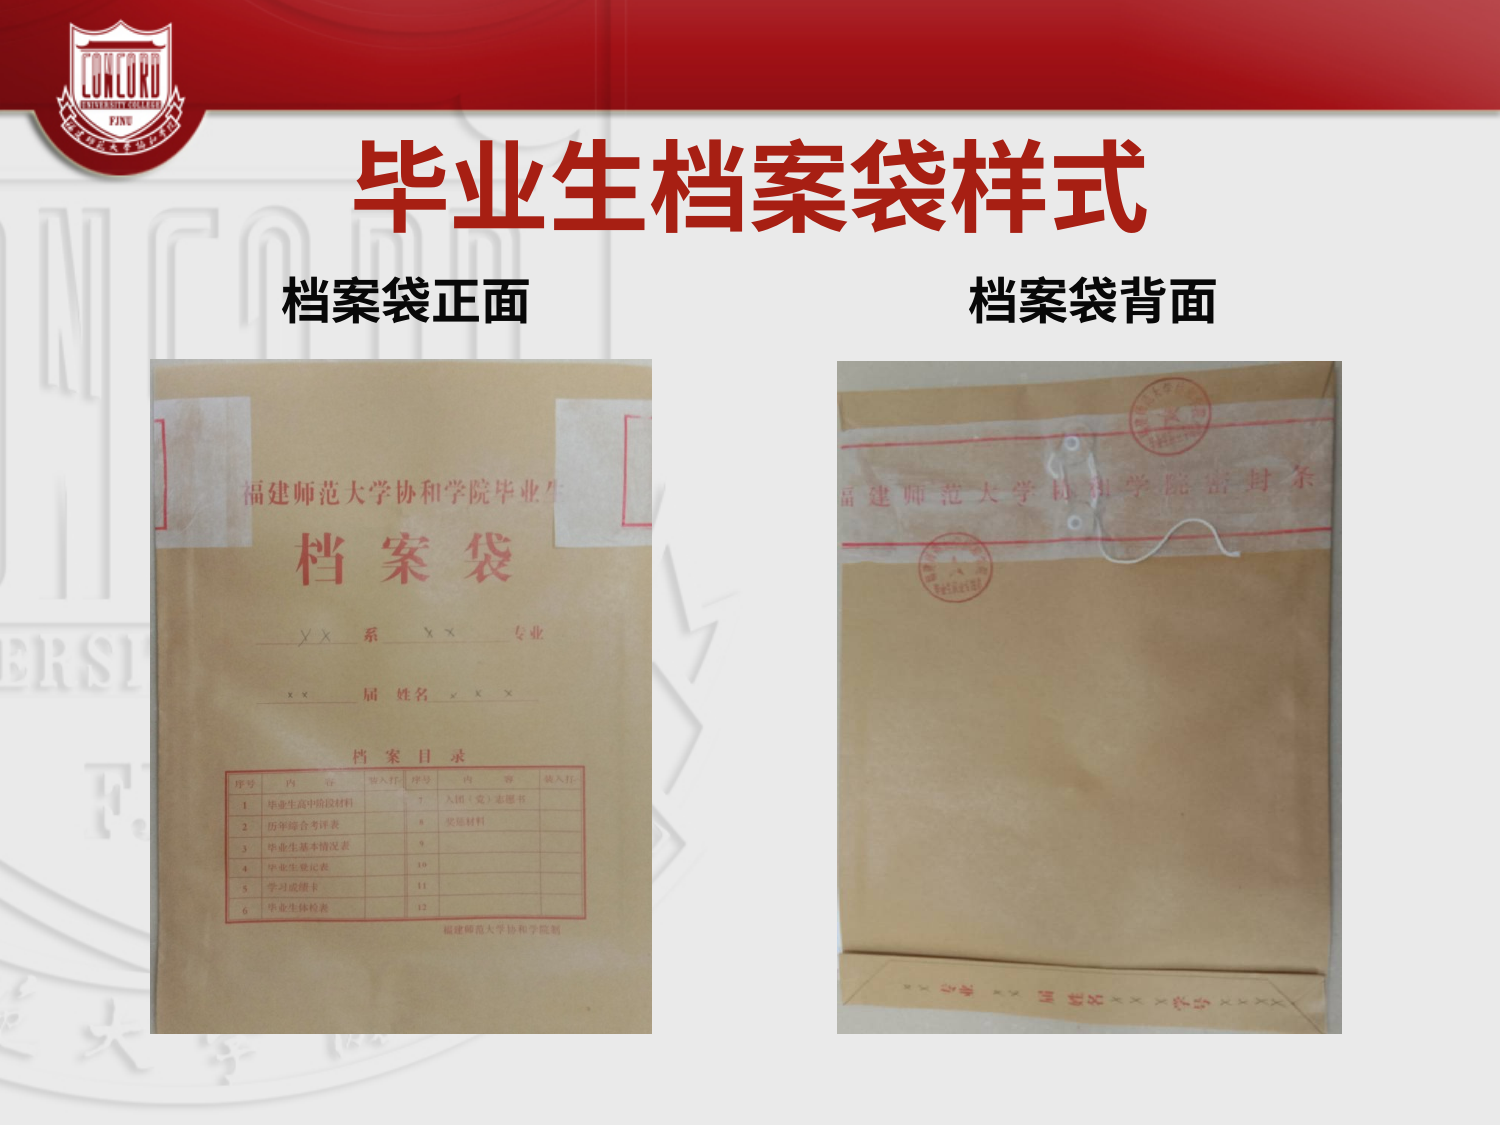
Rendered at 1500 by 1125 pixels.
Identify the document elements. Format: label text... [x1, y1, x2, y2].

list 档案袋正面 [74, 251, 739, 338]
picture [0, 0, 1500, 1125]
title 毕业生档案袋样式 [74, 78, 1426, 292]
list 档案袋背面 [761, 251, 1426, 338]
